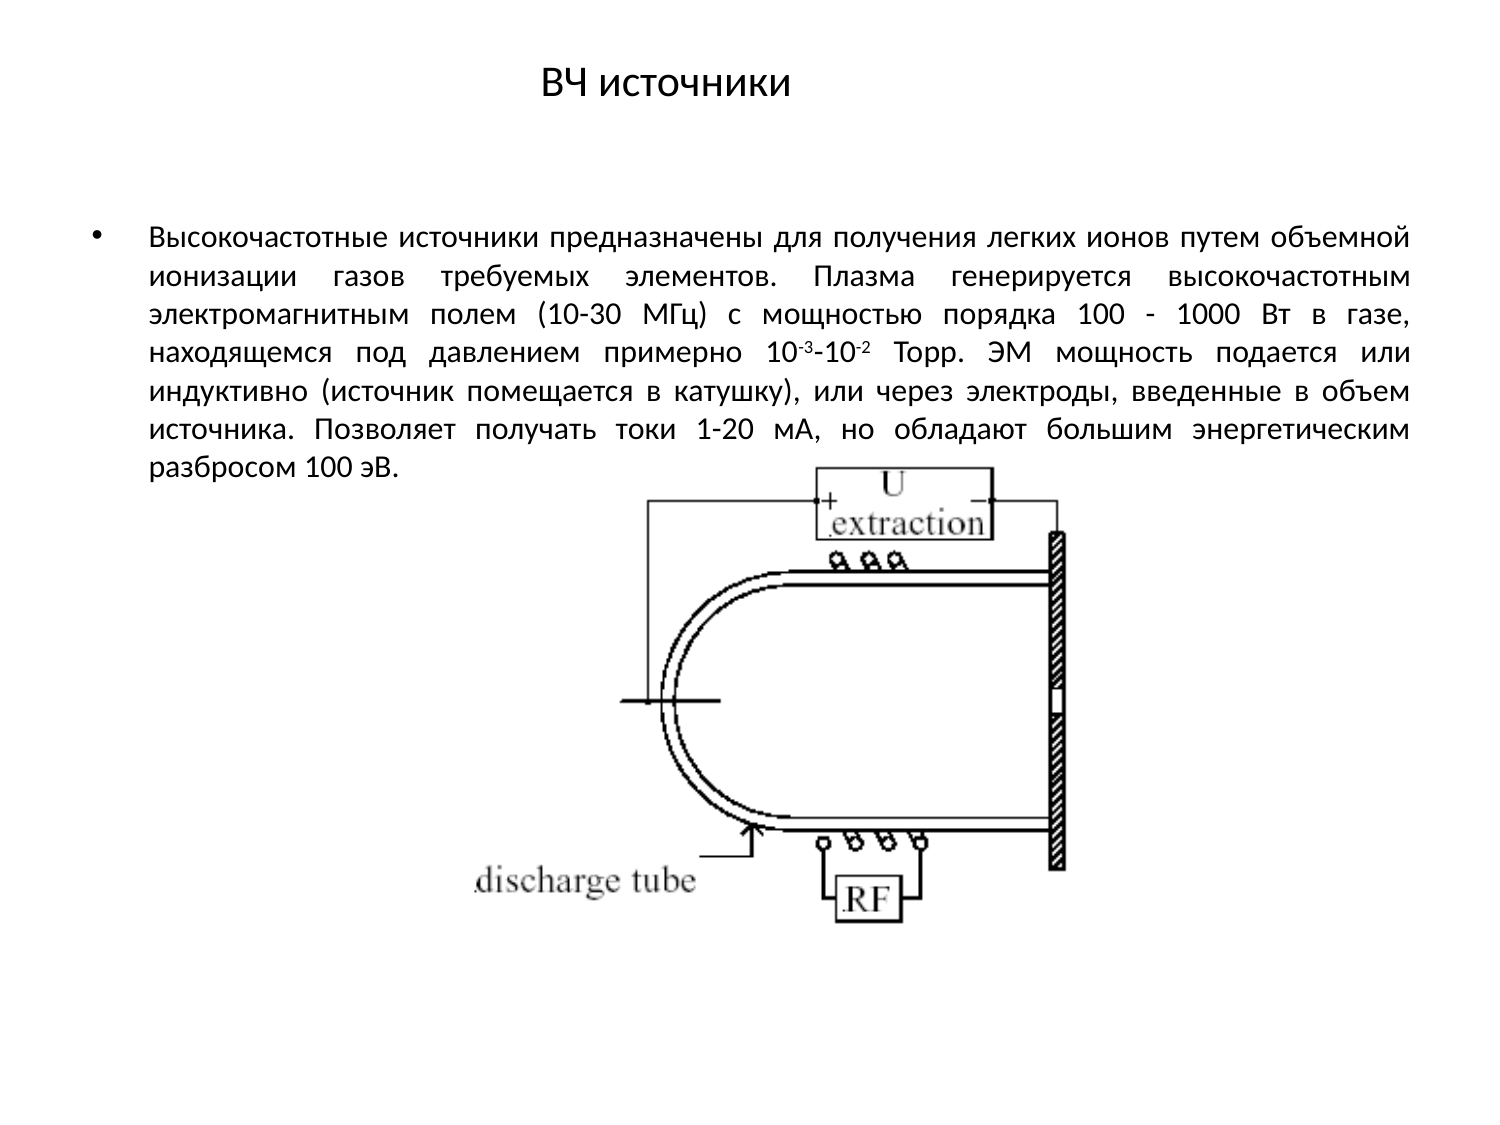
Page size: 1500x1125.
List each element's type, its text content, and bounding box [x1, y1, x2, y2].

picture [442, 455, 1105, 939]
list Высокочастотные источники предназначены для получения легких ионов путем объемной ионизации газов требуемых элементов. Плазма генерируется высокочастотным электромагнитным полем (10-30 МГц) с мощностью порядка 100 - 1000 Вт в газе, находящемся под давлением примерно 10-3-10-2 Торр. ЭМ мощность подается или индуктивно (источник помещается в катушку), или через электроды, введенные в объем источника. Позволяет получать токи 1-20 мА, но обладают большим энергетическим разбросом 100 эВ. [76, 208, 1427, 497]
title ВЧ источники [75, 45, 1258, 114]
